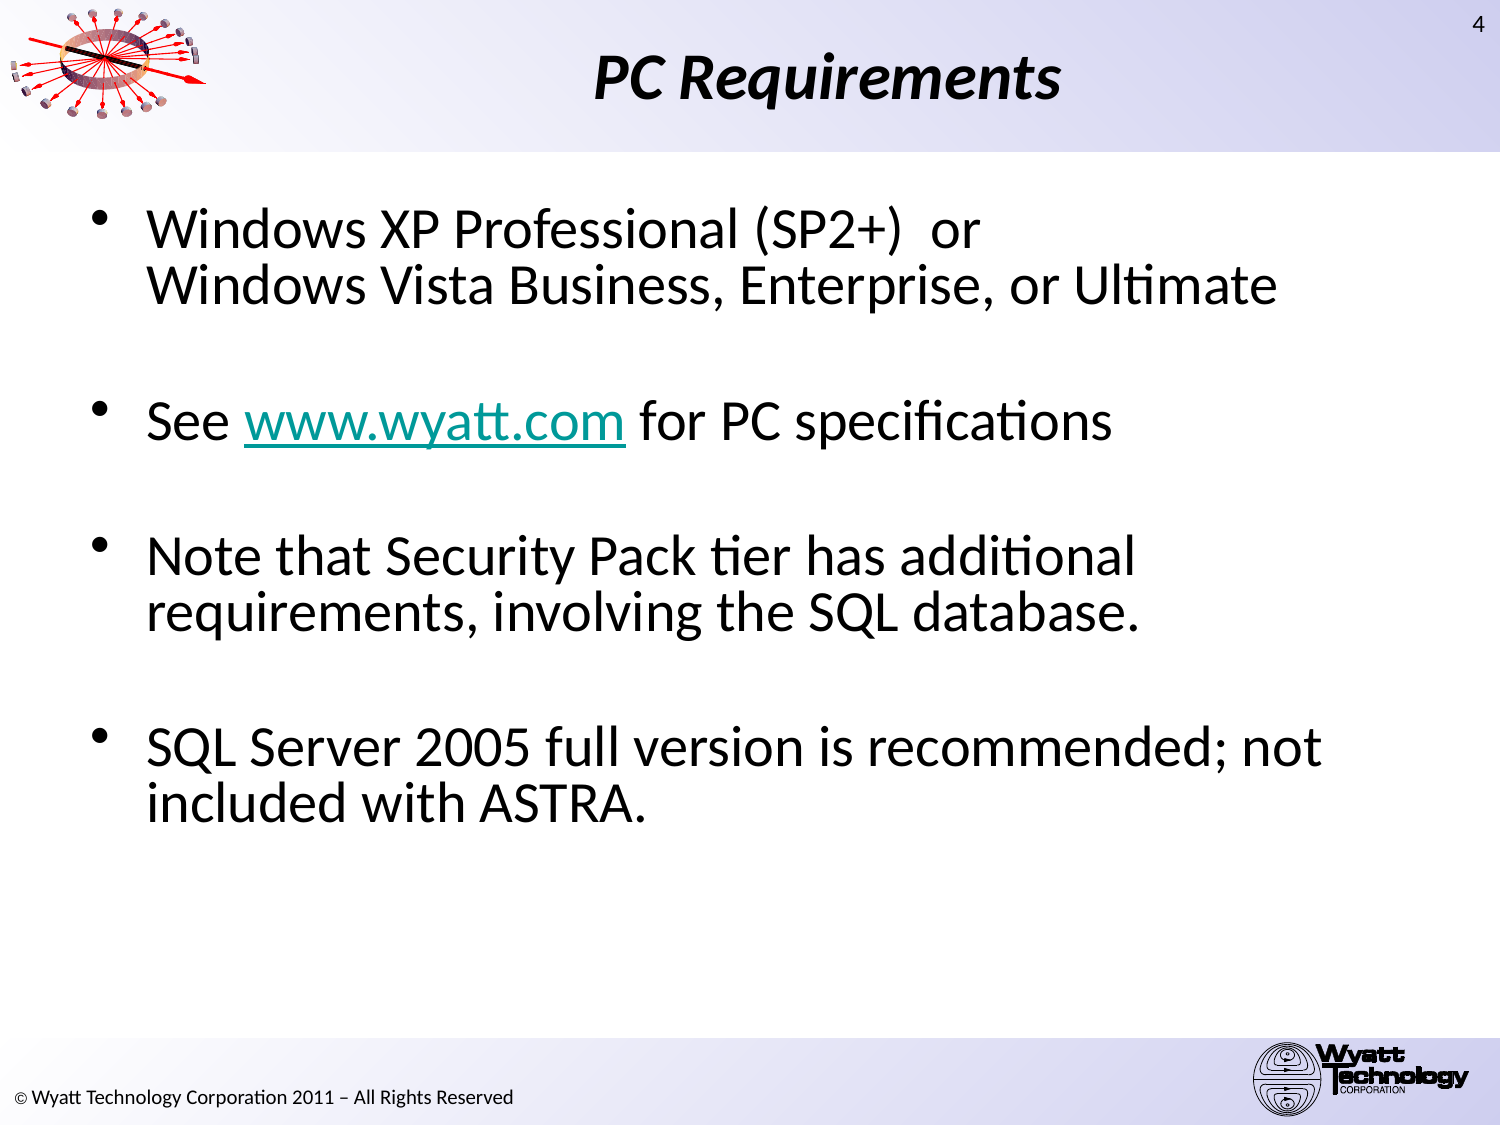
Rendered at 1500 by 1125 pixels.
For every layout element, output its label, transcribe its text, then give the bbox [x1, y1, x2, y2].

title PC Requirements [217, 25, 1438, 120]
list Windows XP Professional (SP2+) or Windows Vista Business, Enterprise, or Ultimate See www.wyatt.com for PC specifications Note that Security Pack tier has additional requirements, involving the SQL database. SQL Server 2005 full version is recommended; not included with ASTRA. [74, 196, 1426, 953]
